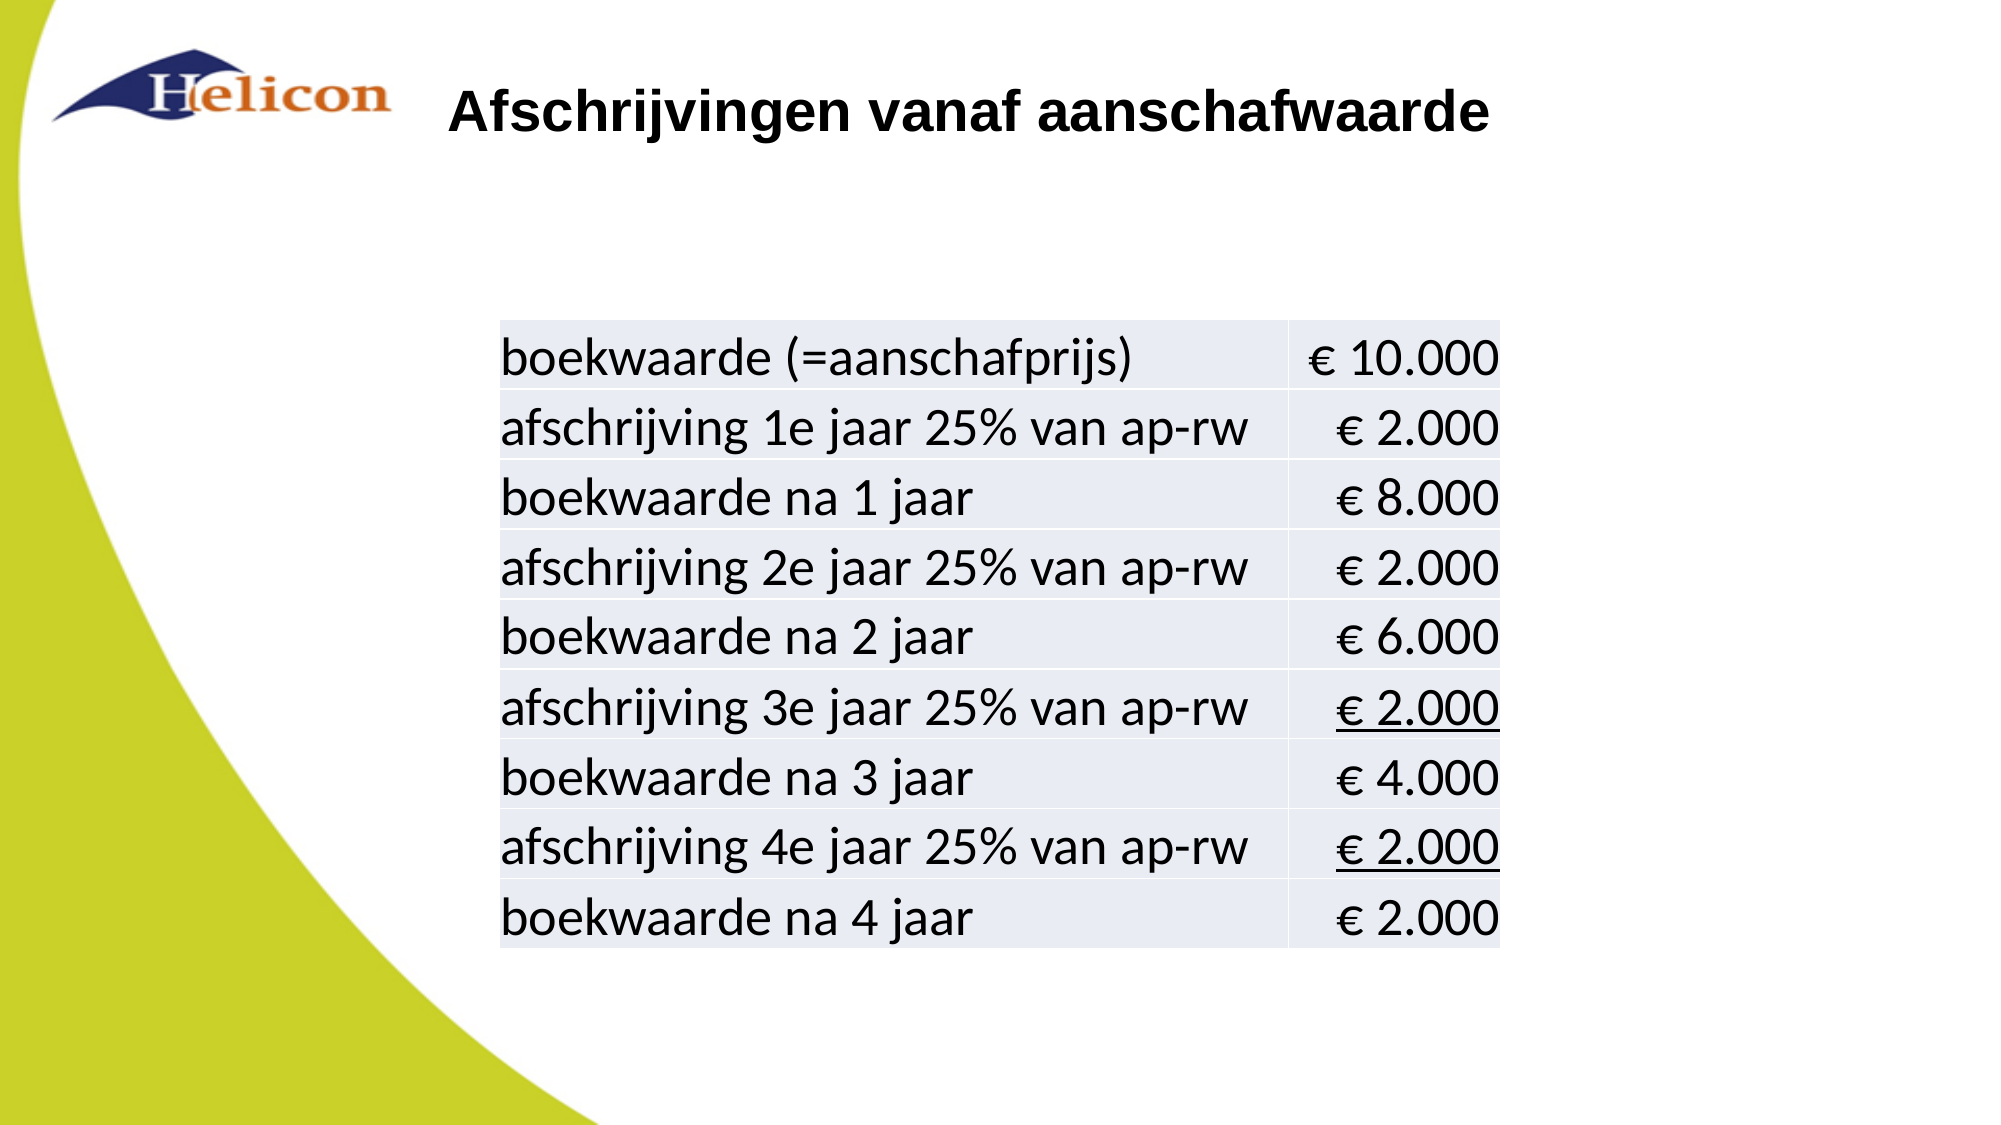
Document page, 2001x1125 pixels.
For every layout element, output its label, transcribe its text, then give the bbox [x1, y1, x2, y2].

title Afschrijvingen vanaf aanschafwaarde [432, 54, 1887, 161]
table_cell afschrijving 3e jaar 25% van ap-rw [500, 670, 1288, 738]
table_cell € 2.000 [1289, 809, 1500, 878]
table_cell € 2.000 [1289, 530, 1500, 598]
table_cell boekwaarde na 4 jaar [500, 879, 1288, 948]
table_header boekwaarde (=aanschafprijs) [500, 320, 1288, 388]
table_cell € 2.000 [1289, 390, 1500, 458]
table_cell afschrijving 1e jaar 25% van ap-rw [500, 390, 1288, 458]
table_cell boekwaarde na 2 jaar [500, 600, 1288, 668]
table_cell € 8.000 [1289, 460, 1500, 528]
table_cell boekwaarde na 1 jaar [500, 460, 1288, 528]
table_cell € 4.000 [1289, 739, 1500, 808]
table_cell boekwaarde na 3 jaar [500, 739, 1288, 808]
picture [0, 0, 2000, 1125]
table_cell € 2.000 [1289, 879, 1500, 948]
table_cell € 6.000 [1289, 600, 1500, 668]
table_cell € 2.000 [1289, 670, 1500, 738]
table_header € 10.000 [1289, 320, 1500, 388]
table_cell afschrijving 4e jaar 25% van ap-rw [500, 809, 1288, 878]
table_cell afschrijving 2e jaar 25% van ap-rw [500, 530, 1288, 598]
